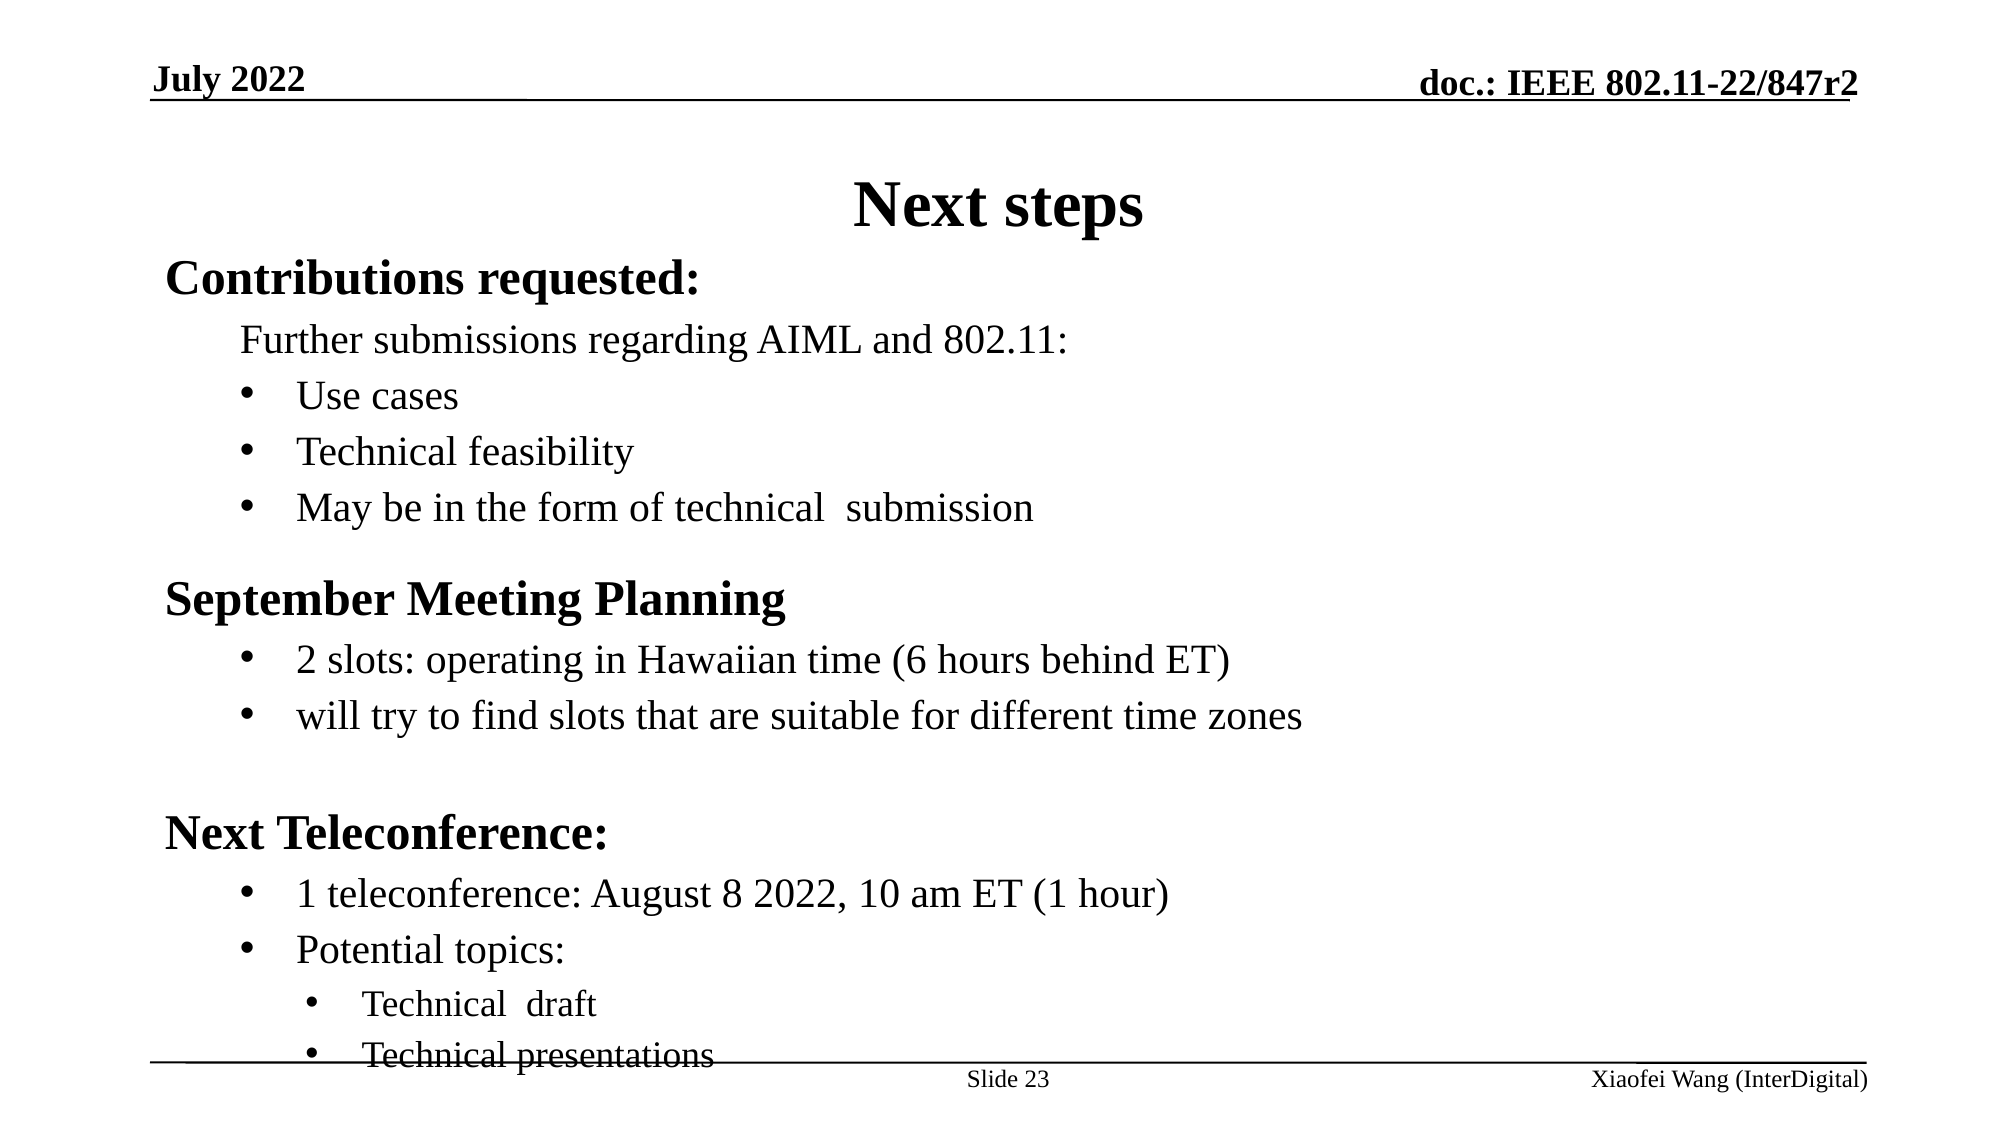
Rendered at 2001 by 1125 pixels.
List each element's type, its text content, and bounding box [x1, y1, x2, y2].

title Next steps [149, 112, 1850, 237]
footer Xiaofei Wang (InterDigital) [1171, 1061, 1869, 1093]
slide_number Slide 23 [950, 1061, 1067, 1123]
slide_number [152, 54, 563, 100]
list Contributions requested: Further submissions regarding AIML and 802.11: Use cases Technical feasibility May be in the form of technical submission September Meeting Planning 2 slots: operating in Hawaiian time (6 hours behind ET) will try to find slots that are suitable for different time zones Next Teleconference: 1 teleconference: August 8 2022, 10 am ET (1 hour) Potential topics: Technical draft Technical presentations [149, 237, 1850, 913]
